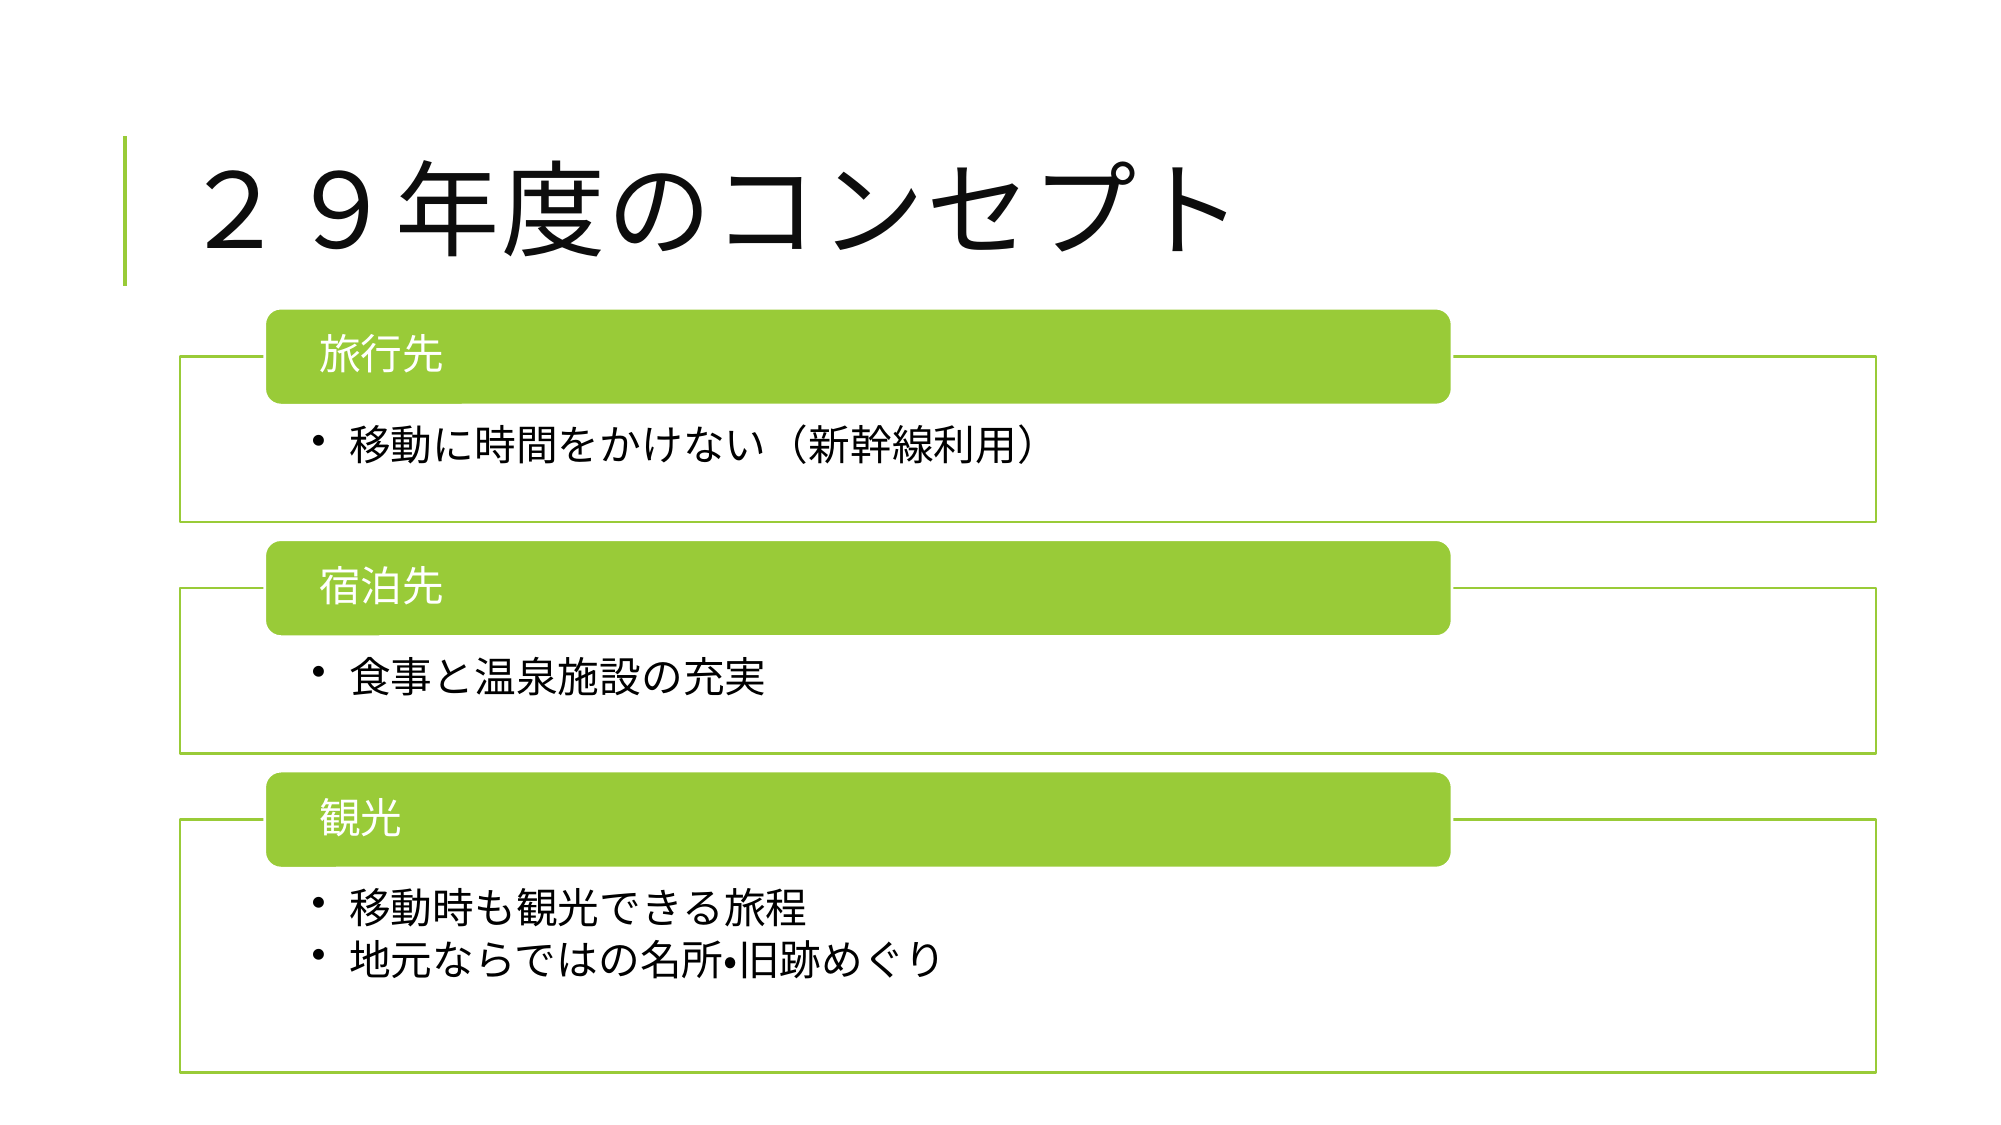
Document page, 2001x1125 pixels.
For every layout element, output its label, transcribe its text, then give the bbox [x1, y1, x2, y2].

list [179, 302, 1877, 1079]
title ２９年度のコンセプト [168, 96, 1763, 342]
